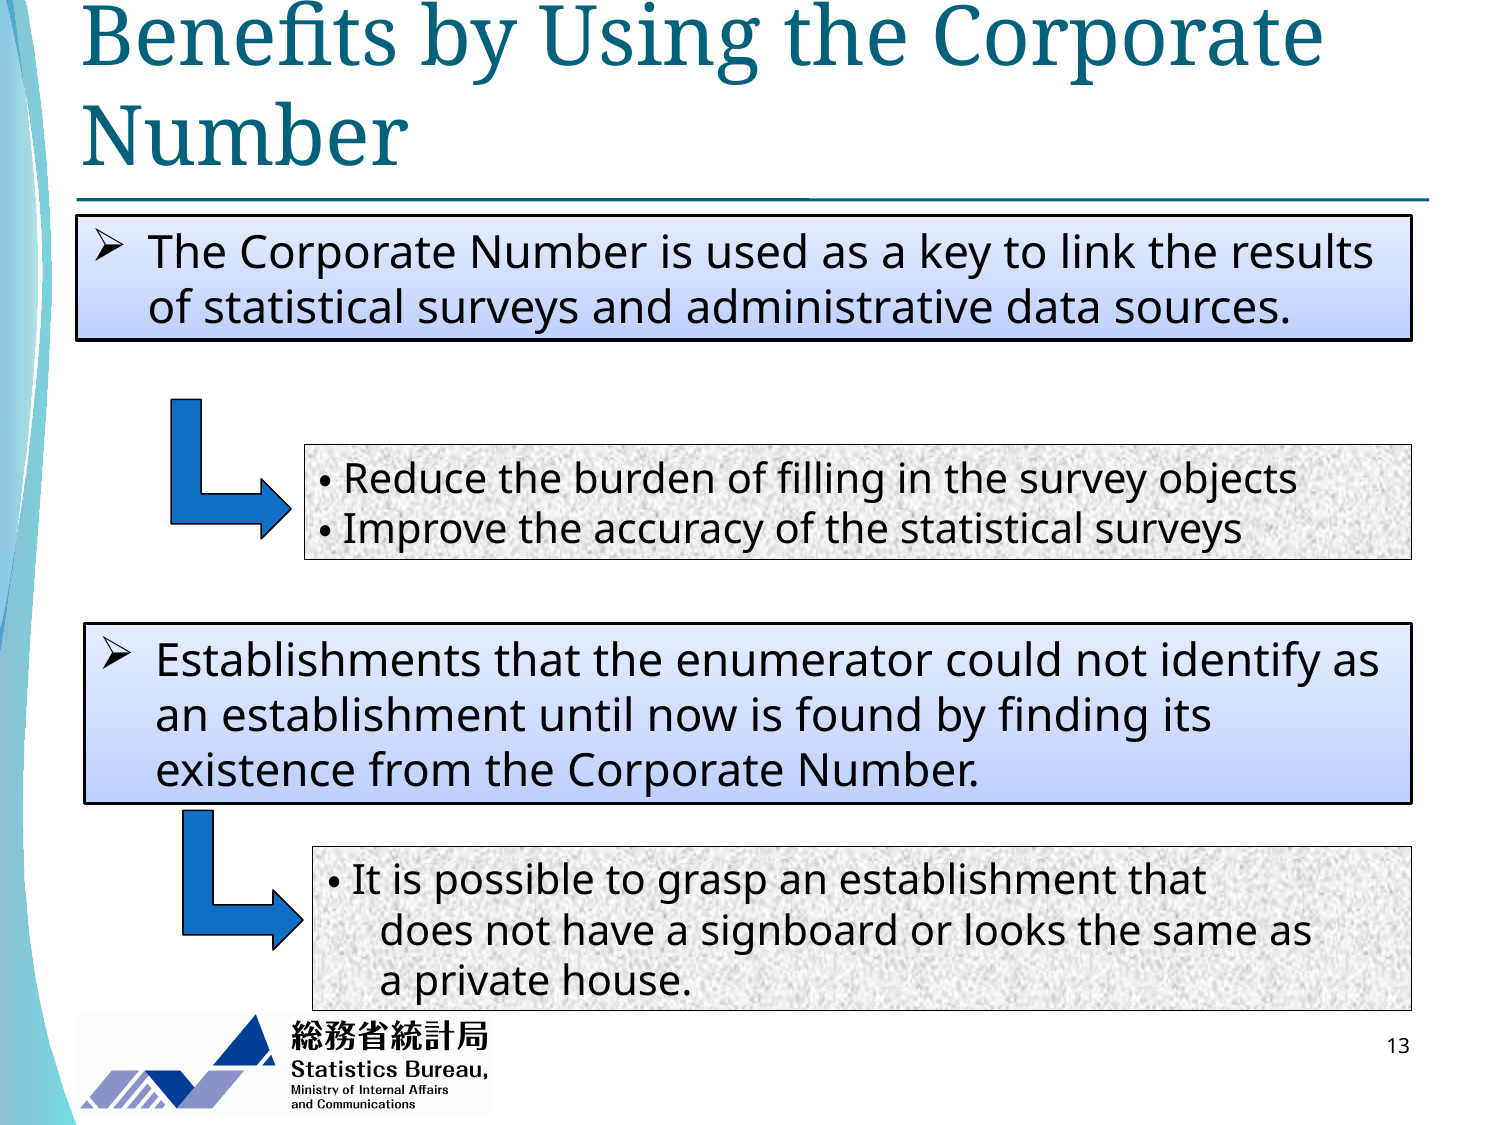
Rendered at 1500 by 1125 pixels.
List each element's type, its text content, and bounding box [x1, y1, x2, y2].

picture [76, 1012, 491, 1115]
text_box ・It is possible to grasp an establishment that does not have a signboard or looks the same as a private house. [312, 846, 1412, 1011]
text_box ・Reduce the burden of filling in the survey objects ・Improve the accuracy of the statistical surveys [304, 444, 1412, 560]
text_box [171, 399, 292, 539]
slide_number 13 [1074, 1024, 1426, 1101]
text_box The Corporate Number is used as a key to link the results of statistical surveys and administrative data sources. [76, 215, 1412, 340]
text_box Establishments that the enumerator could not identify as an establishment until now is found by finding its existence from the Corporate Number. [84, 623, 1412, 804]
title Benefits by Using the Corporate Number [64, 2, 1448, 190]
text_box [183, 810, 304, 950]
